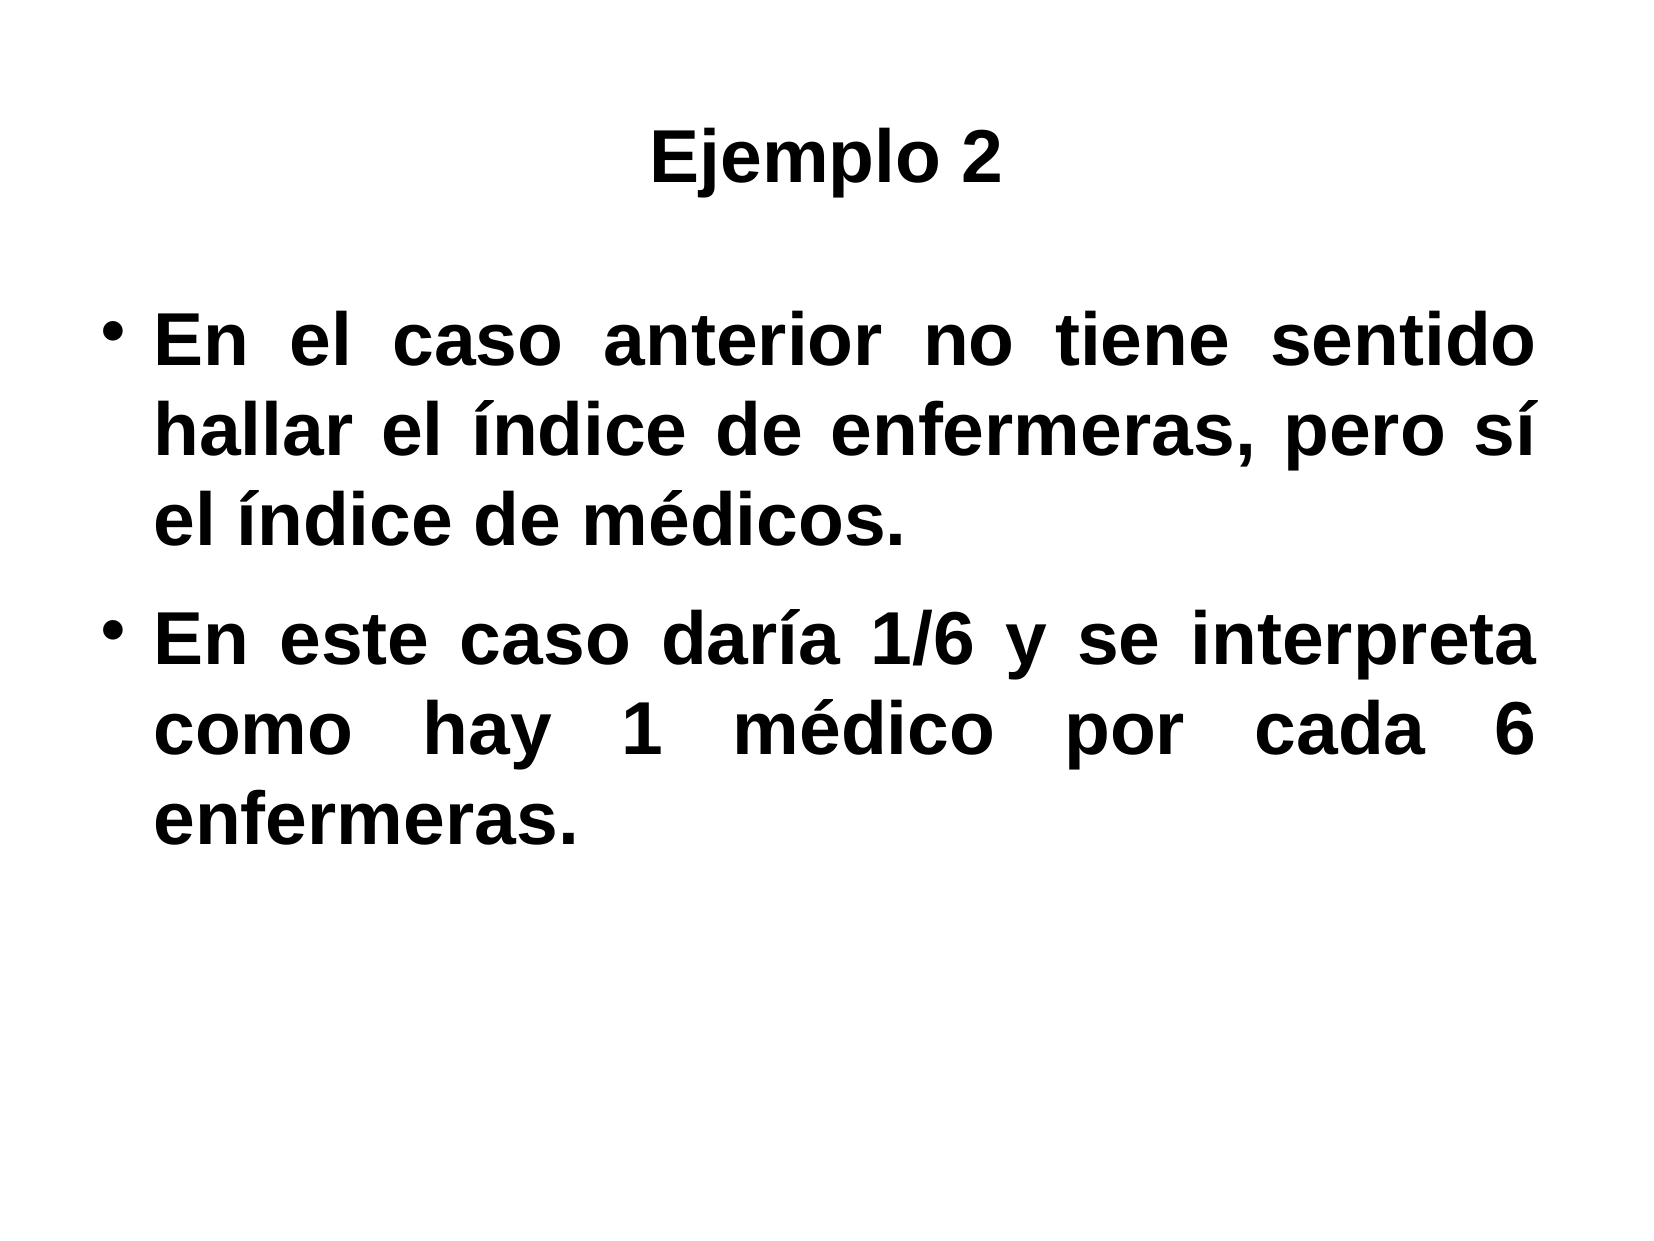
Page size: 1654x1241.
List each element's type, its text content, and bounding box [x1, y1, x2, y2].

text_box Ejemplo 2 [82, 107, 1571, 198]
text_box En el caso anterior no tiene sentido hallar el índice de enfermeras, pero sí el índice de médicos. En este caso daría 1/6 y se interpreta como hay 1 médico por cada 6 enfermeras. [82, 290, 1538, 1010]
